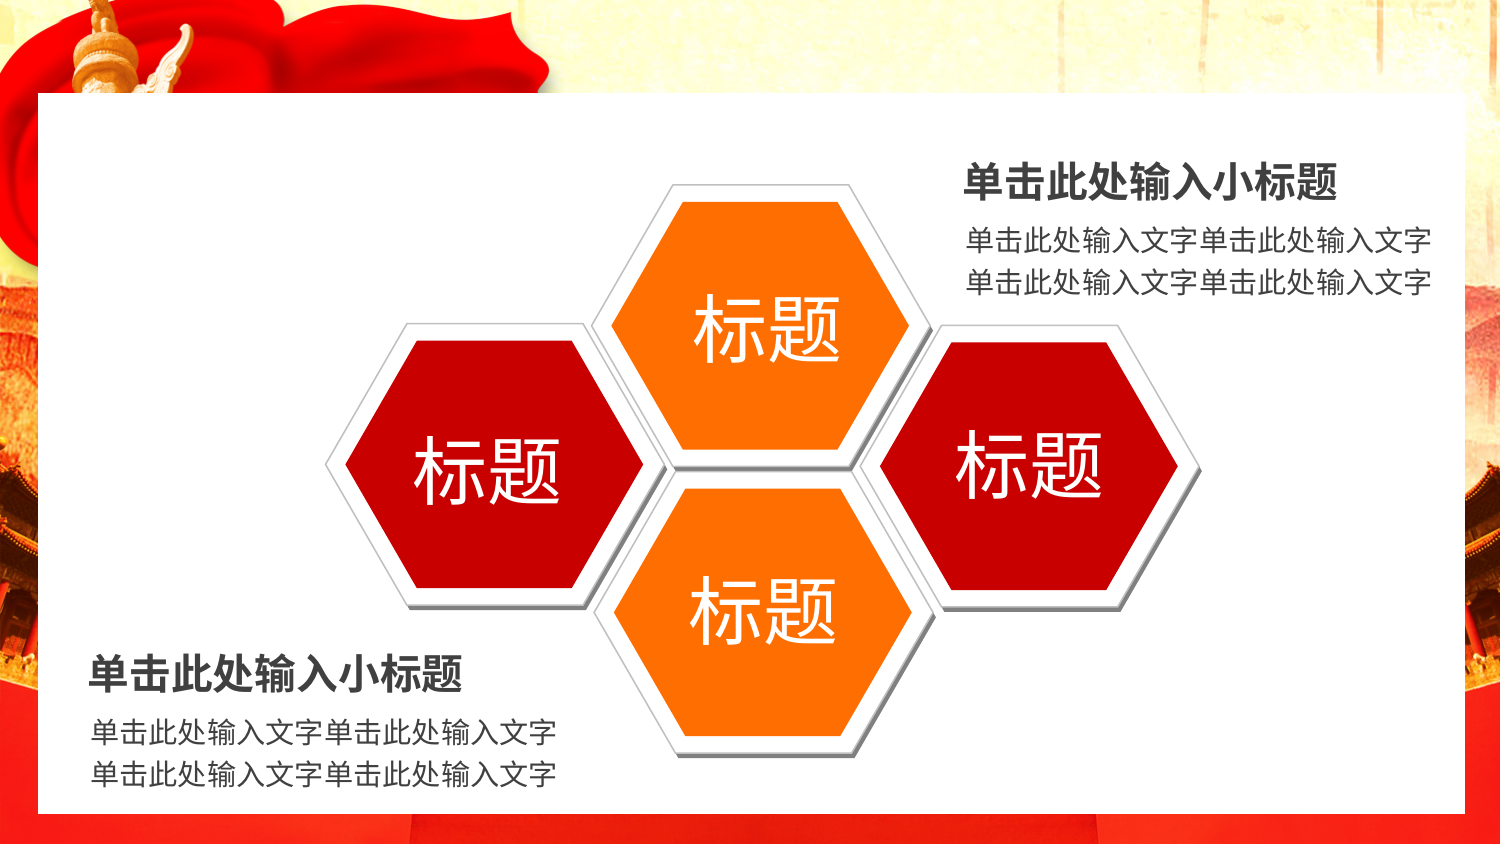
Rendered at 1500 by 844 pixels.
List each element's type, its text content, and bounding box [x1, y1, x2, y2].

text_box 单击此处输入文字单击此处输入文字 单击此处输入文字单击此处输入文字 [950, 208, 1485, 307]
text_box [860, 325, 1202, 612]
text_box 单击此处输入小标题 [962, 146, 1373, 206]
picture [0, 0, 1500, 844]
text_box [591, 184, 933, 471]
text_box 单击此处输入小标题 [87, 638, 498, 697]
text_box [594, 471, 936, 759]
title [0, 45, 1294, 208]
text_box 单击此处输入文字单击此处输入文字 单击此处输入文字单击此处输入文字 [75, 699, 610, 799]
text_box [325, 323, 668, 611]
